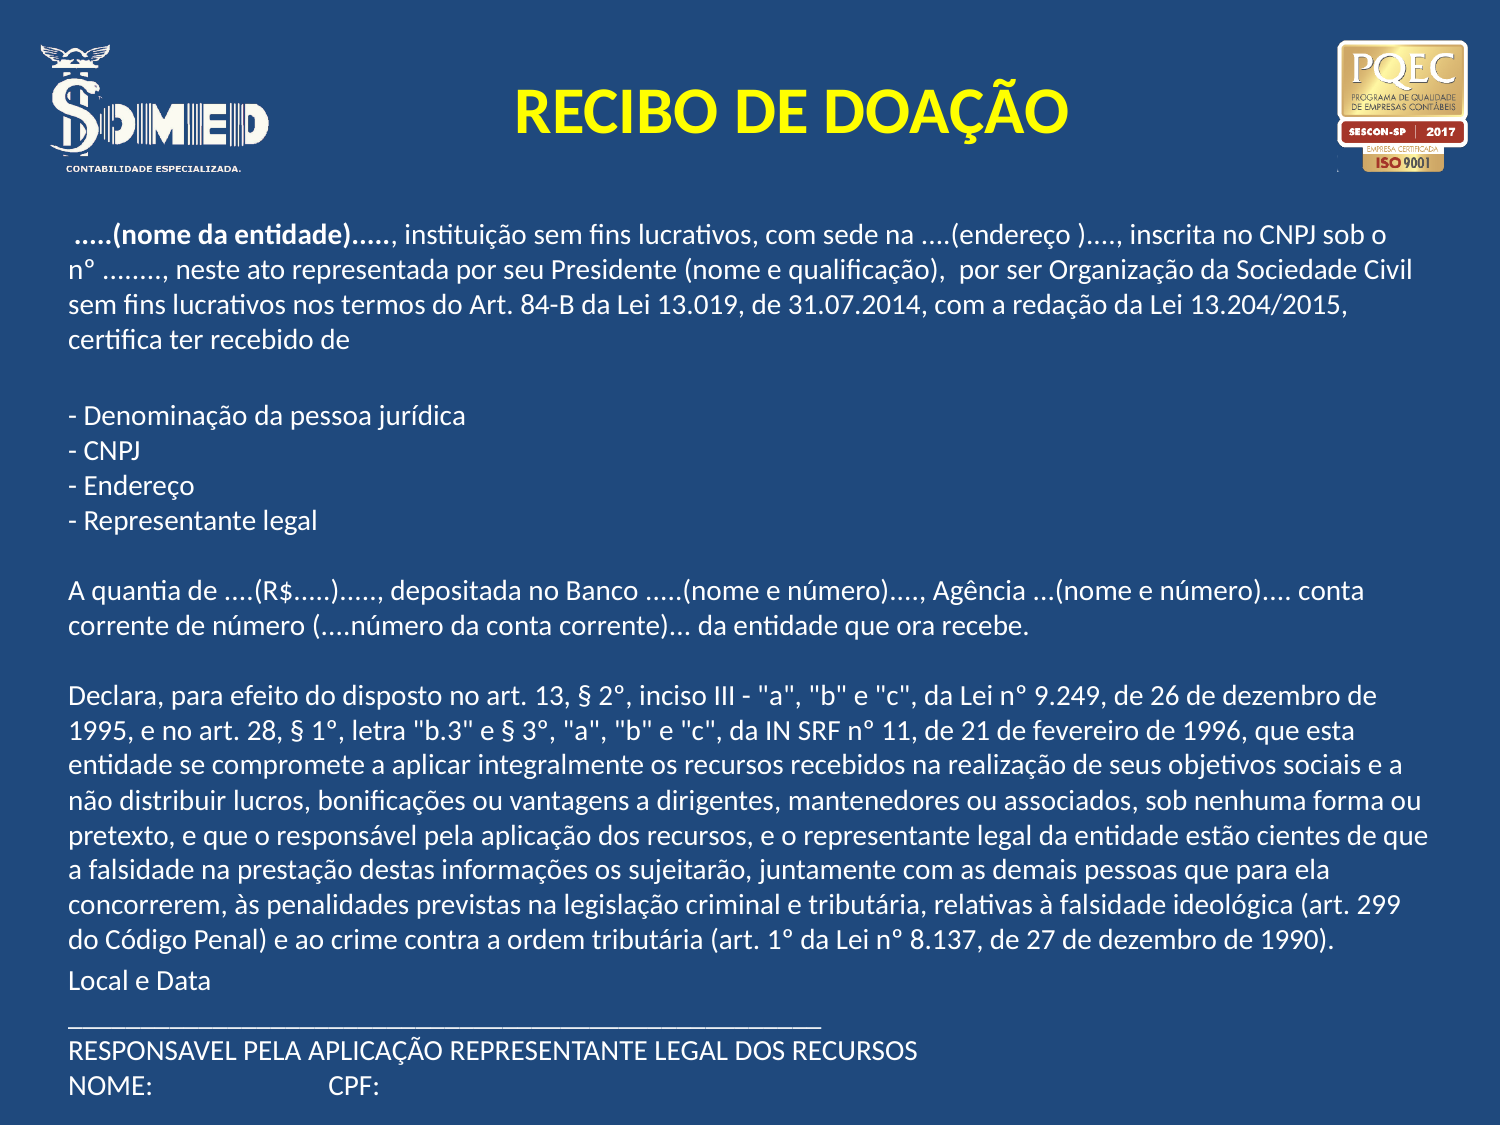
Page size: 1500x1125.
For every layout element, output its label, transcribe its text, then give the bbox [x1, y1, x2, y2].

title RECIBO DE DOAÇÃO [117, 53, 1468, 241]
picture [32, 39, 281, 196]
list .....(nome da entidade)....., instituição sem fins lucrativos, com sede na ....(endereço )...., inscrita no CNPJ sob o nº ........, neste ato representada por seu Presidente (nome e qualificação), por ser Organização da Sociedade Civil sem fins lucrativos nos termos do Art. 84-B da Lei 13.019, de 31.07.2014, com a redação da Lei 13.204/2015, certifica ter recebido de - Denominação da pessoa jurídica - CNPJ - Endereço - Representante legal A quantia de ....(R$.....)....., depositada no Banco .....(nome e número)...., Agência ...(nome e número).... conta corrente de número (....número da conta corrente)... da entidade que ora recebe. Declara, para efeito do disposto no art. 13, § 2º, inciso III - "a", "b" e "c", da Lei nº 9.249, de 26 de dezembro de 1995, e no art. 28, § 1º, letra "b.3" e § 3º, "a", "b" e "c", da IN SRF nº 11, de 21 de fevereiro de 1996, que esta entidade se compromete a aplicar integralmente os recursos recebidos na realização de seus objetivos sociais e a não distribuir lucros, bonificações ou vantagens a dirigentes, mantenedores ou associados, sob nenhuma forma ou pretexto, e que o responsável pela aplicação dos recursos, e o representante legal da entidade estão cientes de que a falsidade na prestação destas informações os sujeitarão, juntamente com as demais pessoas que para ela concorrerem, às penalidades previstas na legislação criminal e tributária, relativas à falsidade ideológica (art. 299 do Código Penal) e ao crime contra a ordem tributária (art. 1º da Lei nº 8.137, de 27 de dezembro de 1990). Local e Data ____________________________________________________ RESPONSAVEL PELA APLICAÇÃO REPRESENTANTE LEGAL DOS RECURSOS NOME: CPF: [53, 208, 1451, 1094]
picture [1336, 40, 1468, 172]
